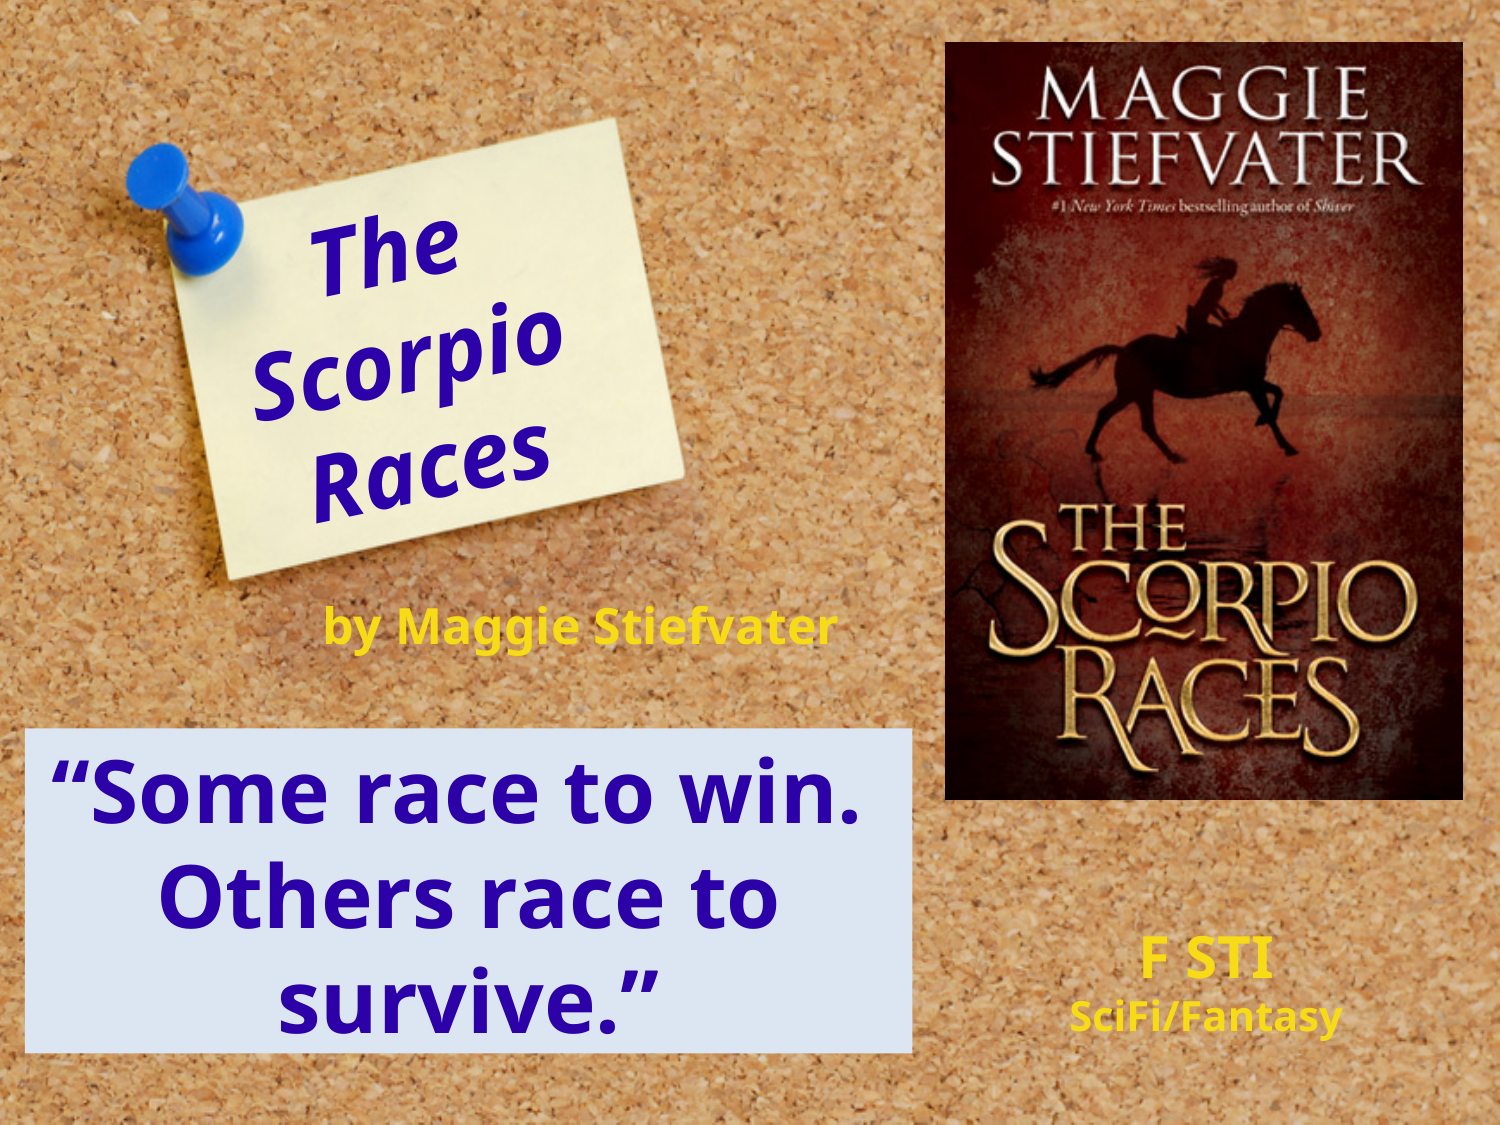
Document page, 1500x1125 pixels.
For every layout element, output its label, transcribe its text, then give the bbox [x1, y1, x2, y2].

picture [0, 0, 1500, 1125]
text_box by Maggie Stiefvater [187, 587, 940, 663]
list “Some race to win. Others race to survive.” [24, 728, 913, 1054]
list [945, 41, 1463, 801]
text_box F STI SciFi/Fantasy [1037, 912, 1375, 1048]
title The Scorpio Races [150, 162, 663, 548]
